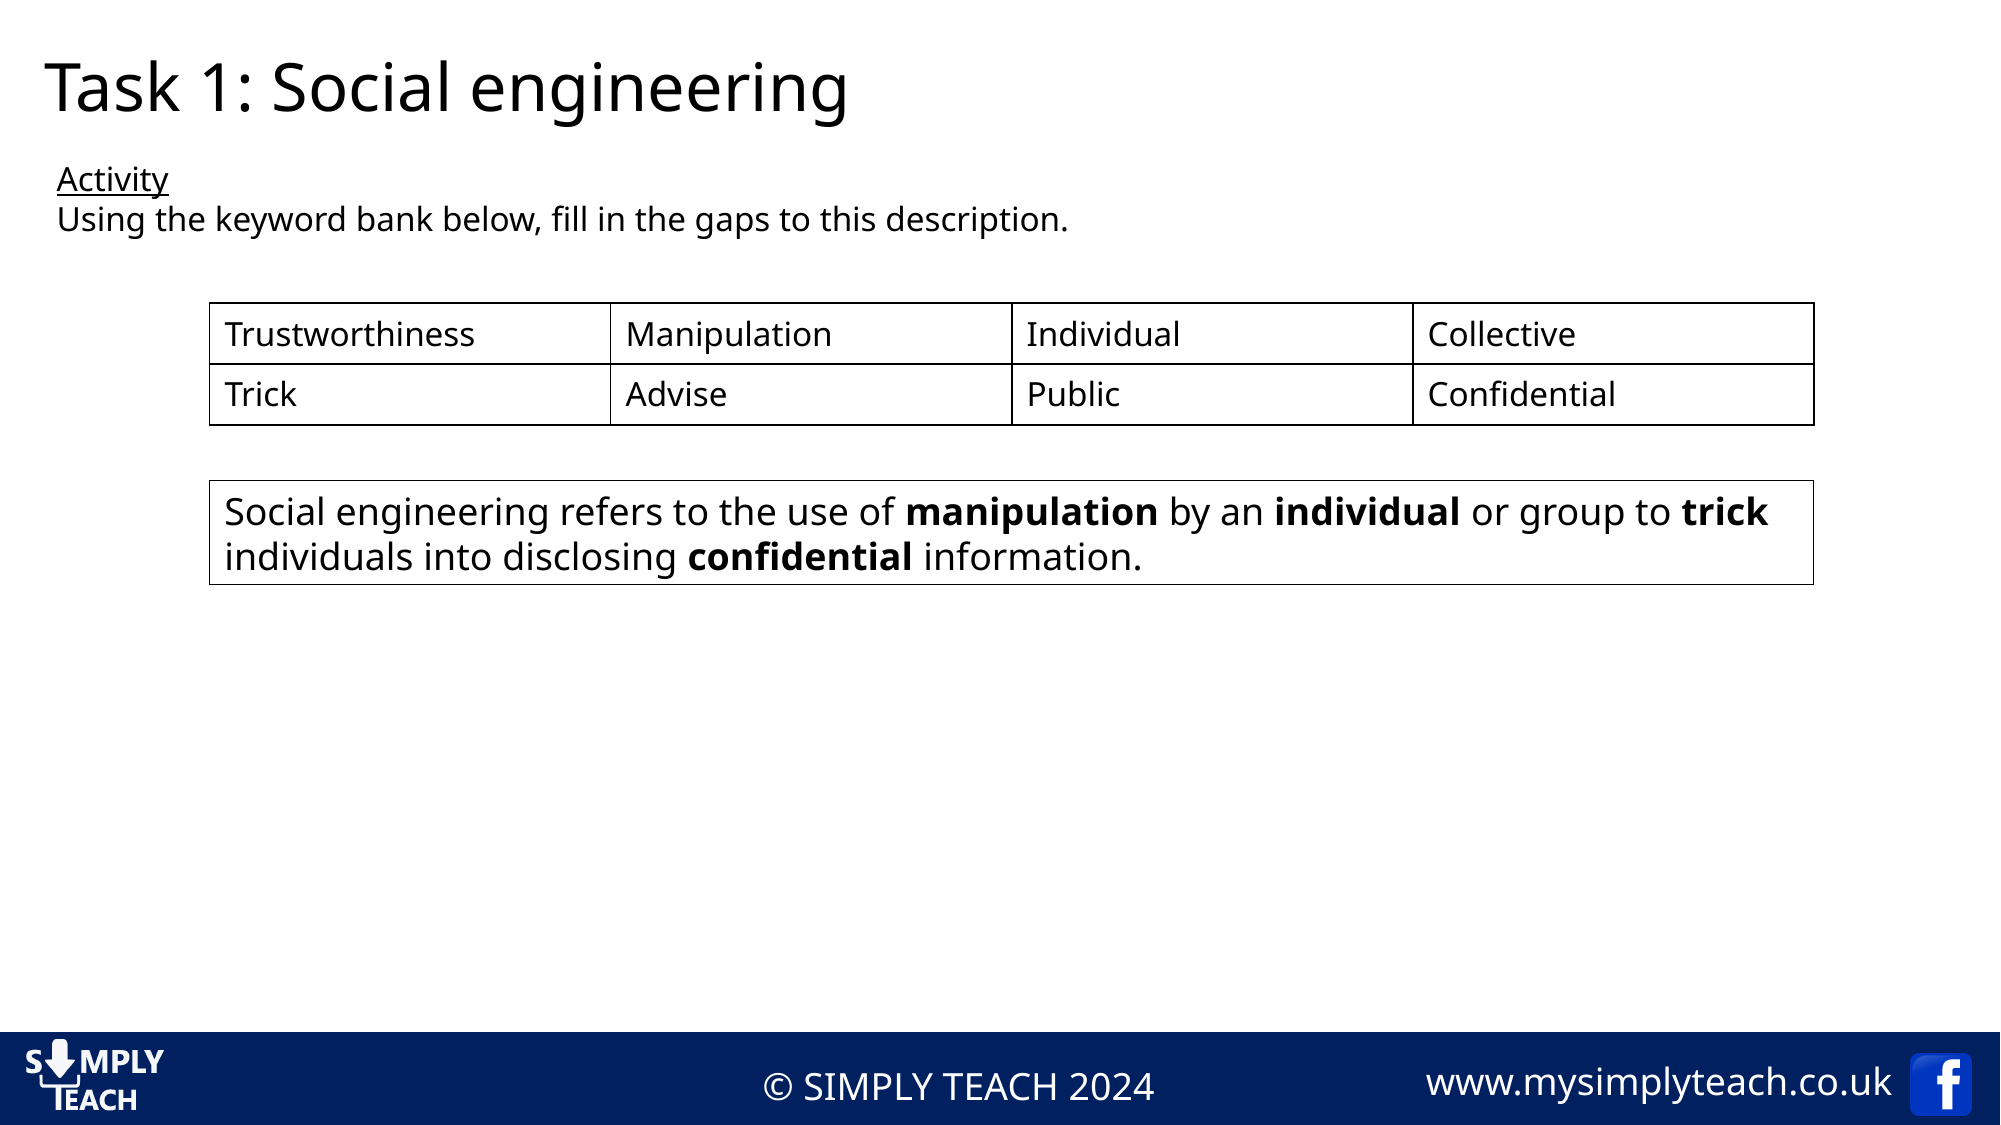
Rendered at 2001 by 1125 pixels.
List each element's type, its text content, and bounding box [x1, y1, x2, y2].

table_header Trustworthiness [210, 304, 610, 363]
table_header Individual [1013, 304, 1412, 363]
picture [1907, 1050, 1976, 1119]
text_box © SIMPLY TEACH 2024 [621, 1055, 1296, 1115]
table_cell Public [1013, 365, 1412, 424]
text_box Social engineering refers to the use of manipulation by an individual or group to trick individuals into disclosing confidential information. [209, 480, 1814, 585]
table_cell Advise [611, 365, 1011, 424]
picture [15, 1033, 182, 1122]
text_box Activity Using the keyword bank below, fill in the gaps to this description. [41, 150, 1795, 246]
text_box [0, 1032, 2000, 1125]
text_box Task 1: Social engineering [29, 37, 1882, 133]
table_header Manipulation [611, 304, 1011, 363]
table_cell Trick [210, 365, 610, 424]
table_cell Confidential [1414, 365, 1813, 424]
text_box www.mysimplyteach.co.uk [1411, 1050, 1907, 1111]
table_header Collective [1414, 304, 1813, 363]
